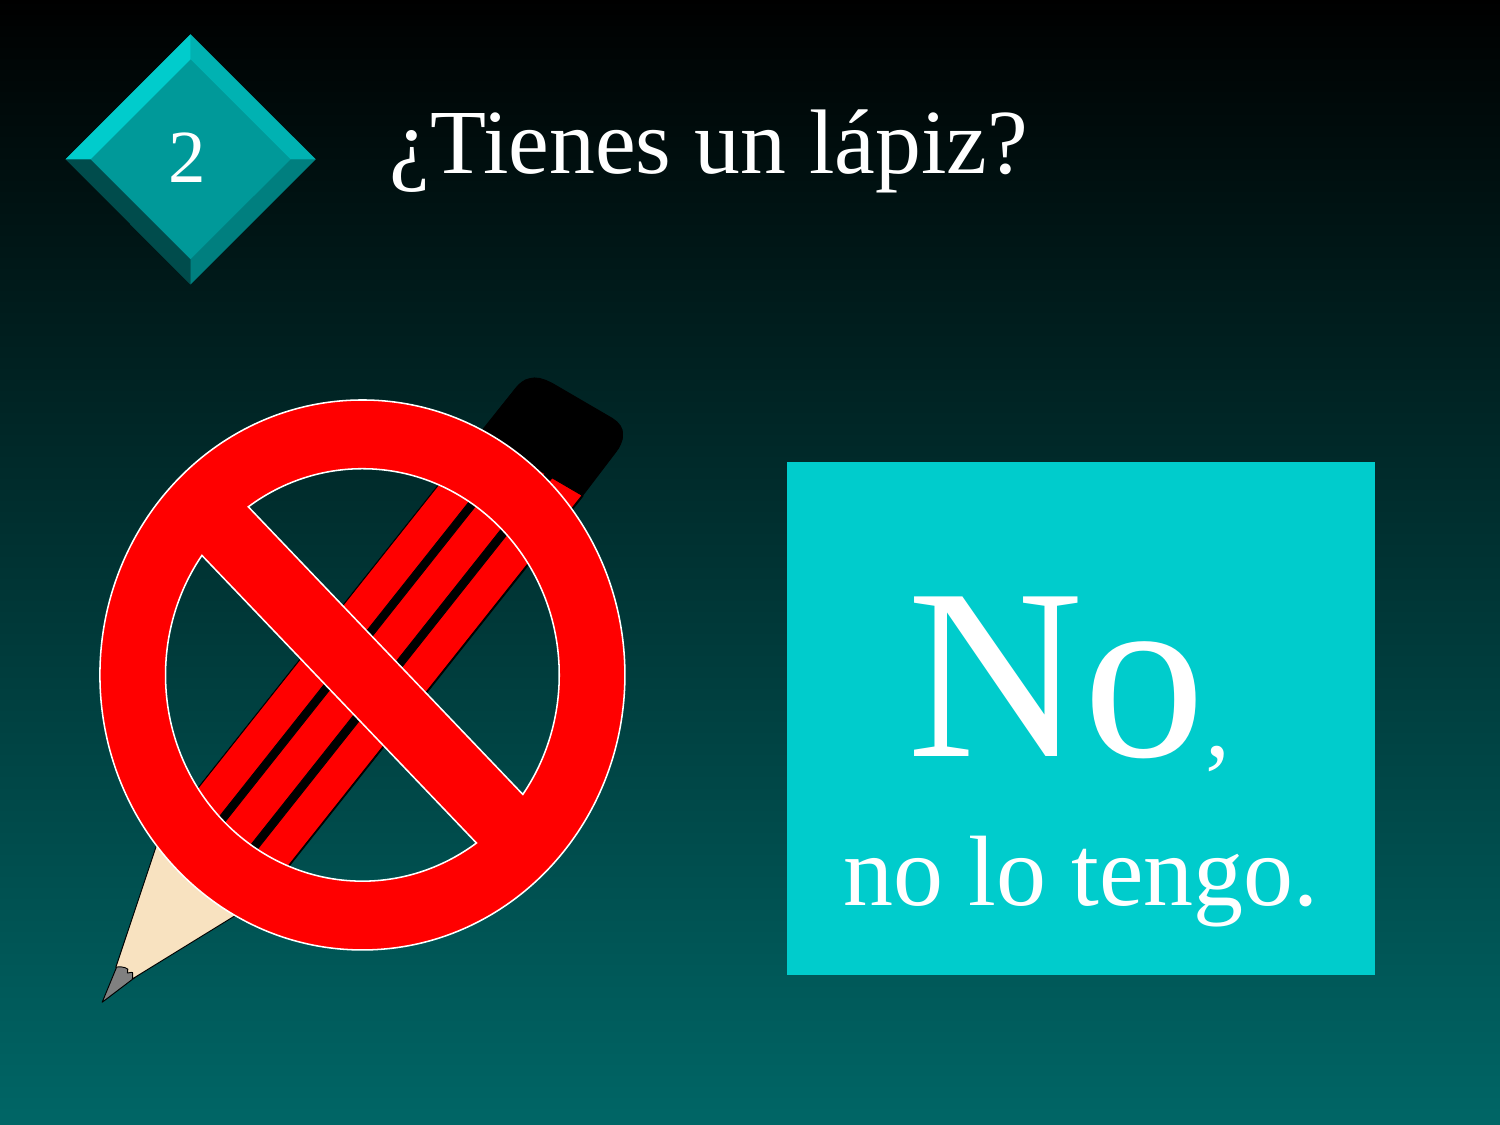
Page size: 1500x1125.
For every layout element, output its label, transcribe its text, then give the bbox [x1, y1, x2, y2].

text_box 2 [137, 99, 238, 205]
text_box No, no lo tengo. [787, 462, 1375, 975]
picture [99, 374, 626, 1006]
text_box ¿Tienes un lápiz? [374, 74, 1438, 200]
